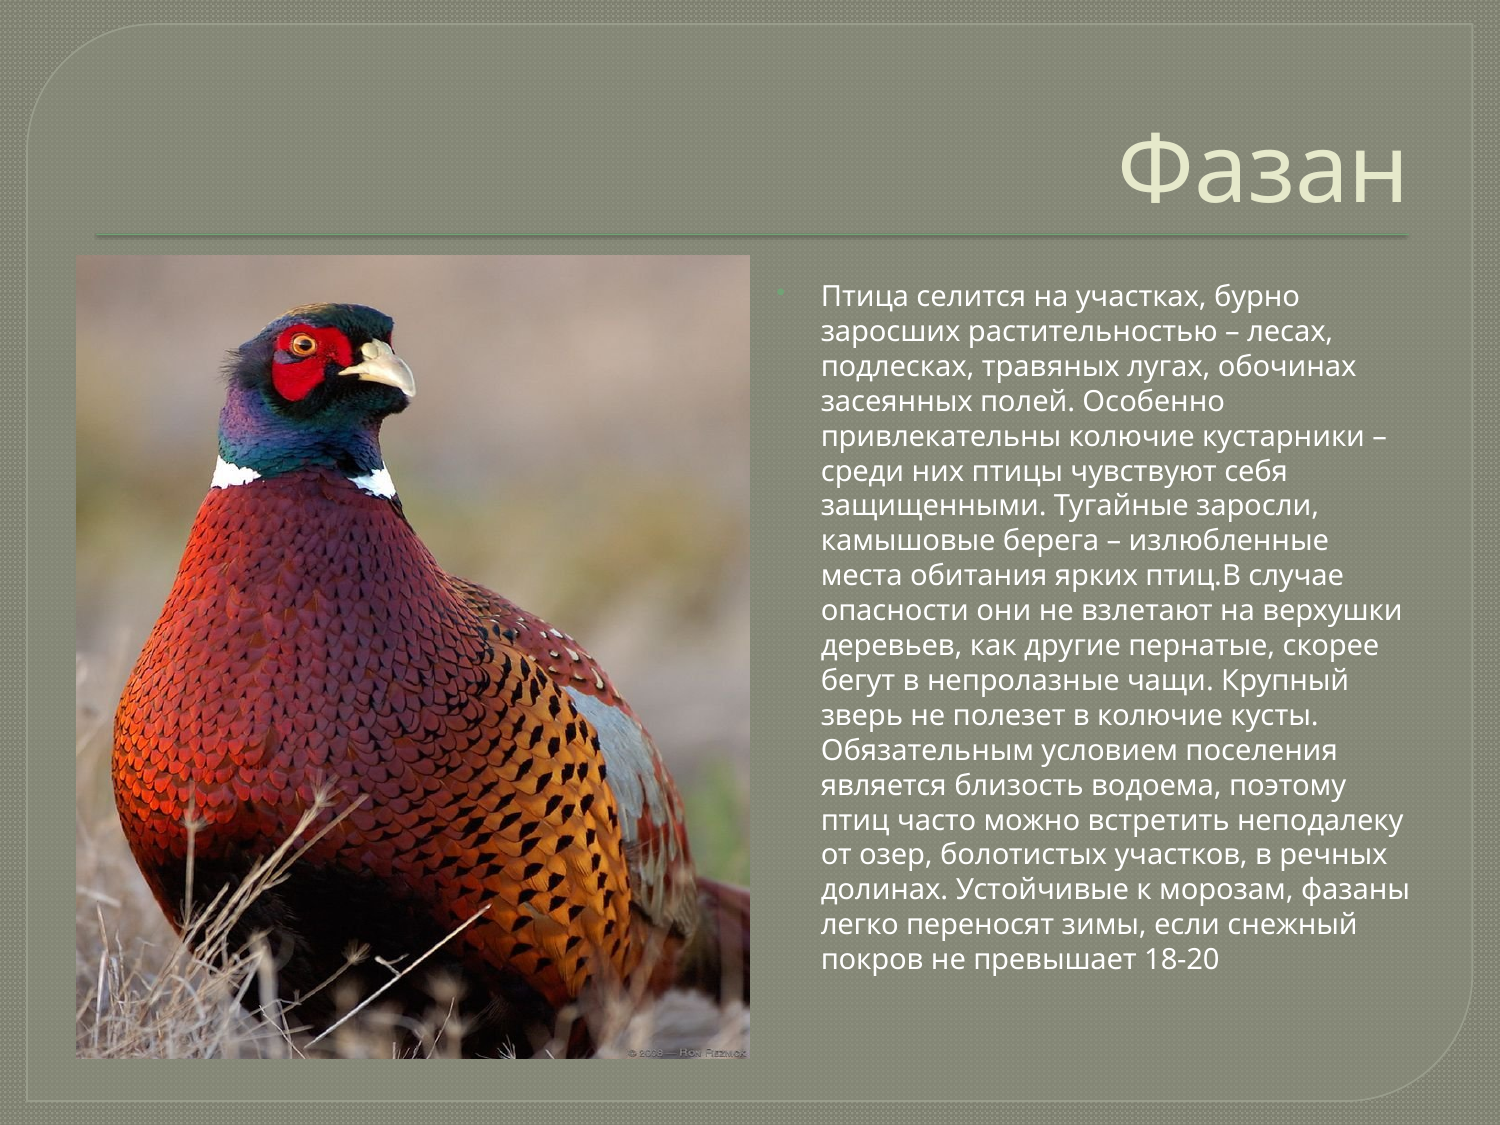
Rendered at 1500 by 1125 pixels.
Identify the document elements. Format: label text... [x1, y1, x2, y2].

title Фазан [75, 41, 1425, 230]
list Птица селится на участках, бурно заросших растительностью – лесах, подлесках, травяных лугах, обочинах засеянных полей. Особенно привлекательны колючие кустарники – среди них птицы чувствуют себя защищенными. Тугайные заросли, камышовые берега – излюбленные места обитания ярких птиц.В случае опасности они не взлетают на верхушки деревьев, как другие пернатые, скорее бегут в непролазные чащи. Крупный зверь не полезет в колючие кусты. Обязательным условием поселения является близость водоема, поэтому птиц часто можно встретить неподалеку от озер, болотистых участков, в речных долинах. Устойчивые к морозам, фазаны легко переносят зимы, если снежный покров не превышает 18-20 [762, 270, 1425, 1013]
picture [76, 255, 751, 1059]
